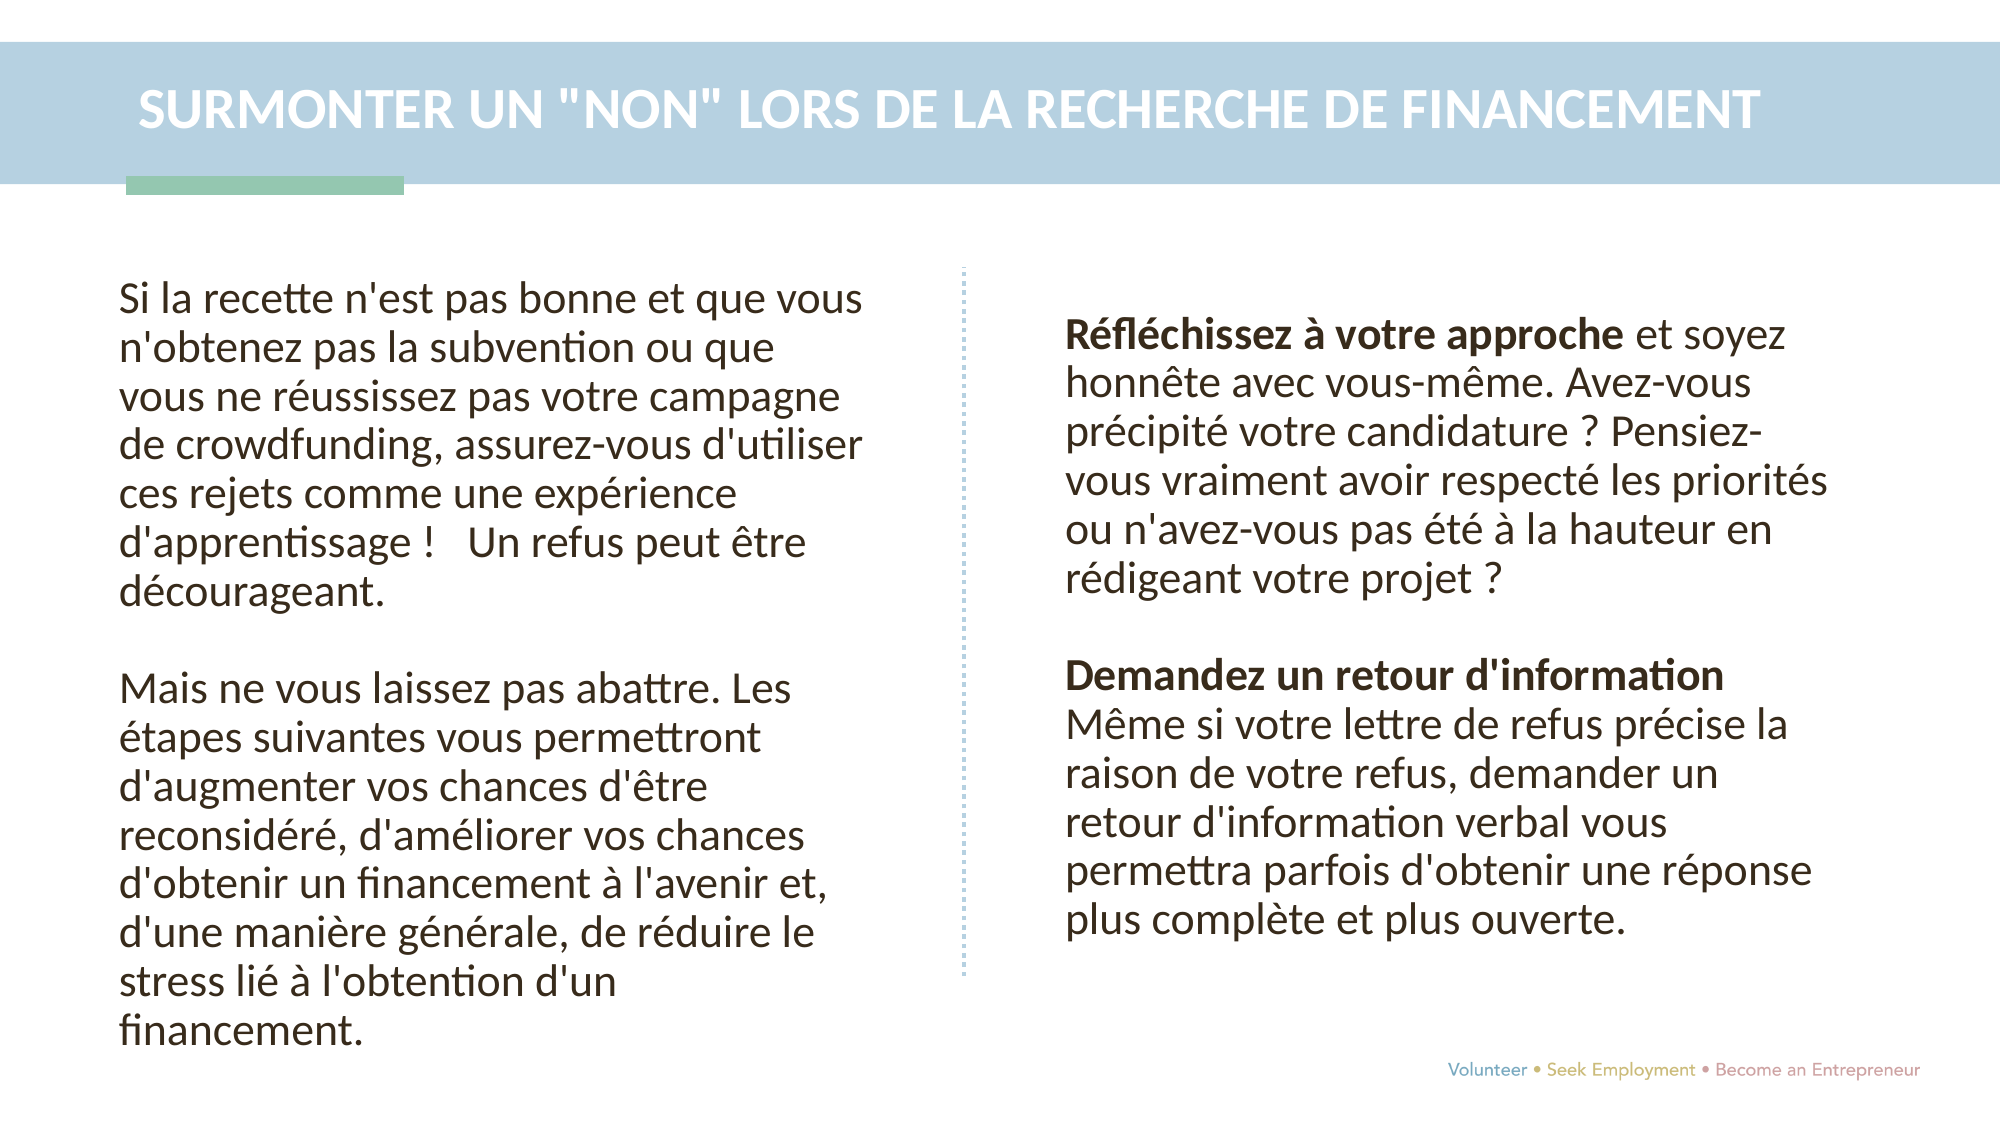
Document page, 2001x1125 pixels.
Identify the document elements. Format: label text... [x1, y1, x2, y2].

picture [1418, 1046, 1971, 1103]
text_box Réfléchissez à votre approche et soyez honnête avec vous-même. Avez-vous précipité votre candidature ? Pensiez-vous vraiment avoir respecté les priorités ou n'avez-vous pas été à la hauteur en rédigeant votre projet ? Demandez un retour d'information Même si votre lettre de refus précise la raison de votre refus, demander un retour d'information verbal vous permettra parfois d'obtenir une réponse plus complète et plus ouverte. [1050, 302, 1846, 931]
text_box Si la recette n'est pas bonne et que vous n'obtenez pas la subvention ou que vous ne réussissez pas votre campagne de crowdfunding, assurez-vous d'utiliser ces rejets comme une expérience d'apprentissage ! Un refus peut être décourageant. Mais ne vous laissez pas abattre. Les étapes suivantes vous permettront d'augmenter vos chances d'être reconsidéré, d'améliorer vos chances d'obtenir un financement à l'avenir et, d'une manière générale, de réduire le stress lié à l'obtention d'un financement. [103, 266, 883, 812]
list SURMONTER UN "NON" LORS DE LA RECHERCHE DE FINANCEMENT [123, 51, 1913, 170]
